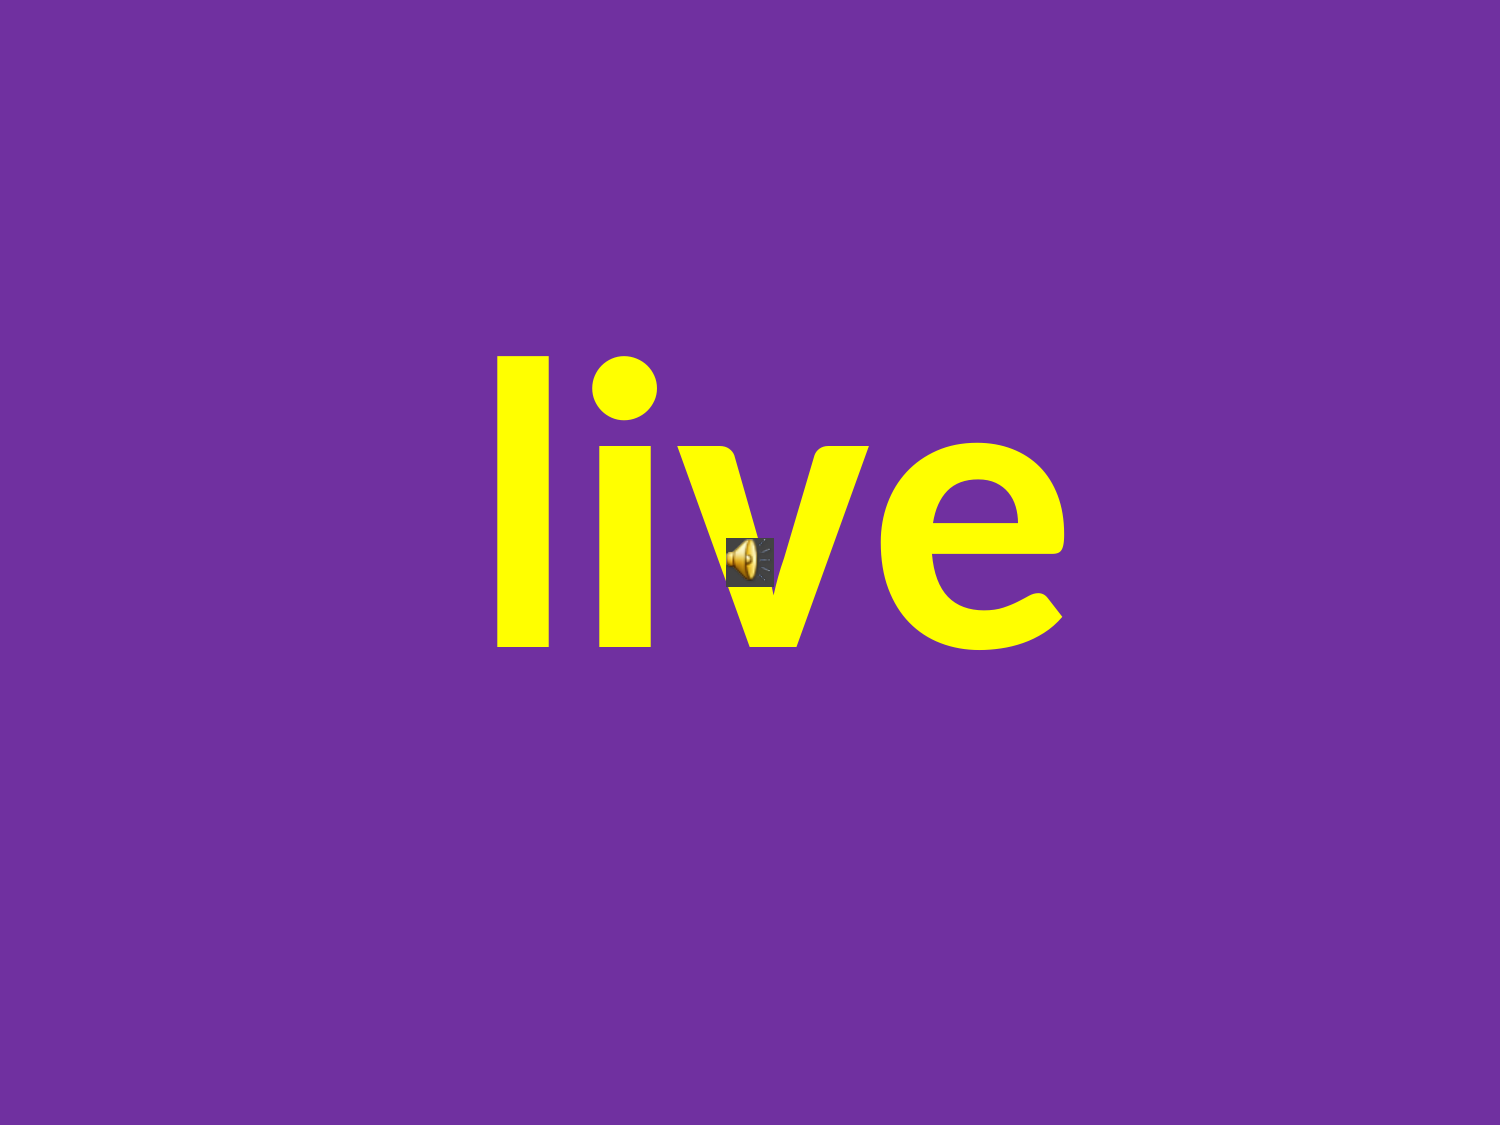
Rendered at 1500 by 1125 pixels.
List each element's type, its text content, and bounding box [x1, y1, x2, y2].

text_box live [99, 224, 1450, 738]
picture [724, 537, 776, 588]
